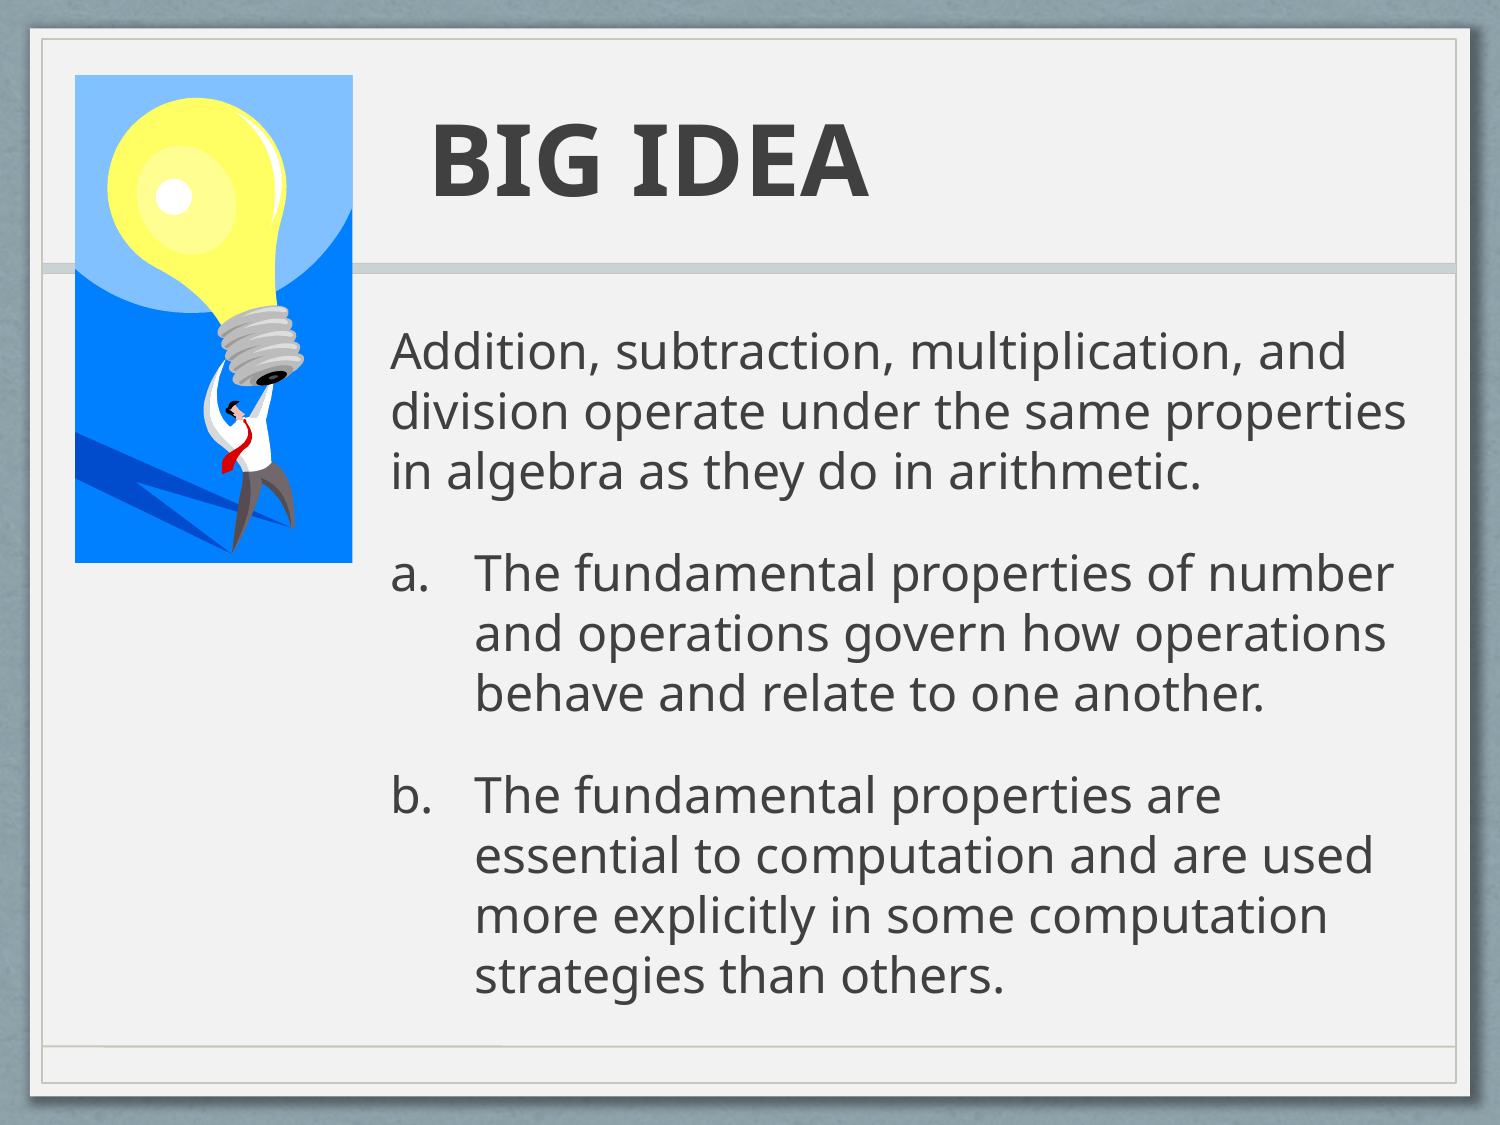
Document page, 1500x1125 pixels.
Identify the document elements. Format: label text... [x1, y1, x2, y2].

title BIG IDEA [412, 62, 1375, 250]
picture [74, 74, 353, 563]
list Addition, subtraction, multiplication, and division operate under the same properties in algebra as they do in arithmetic. The fundamental properties of number and operations govern how operations behave and relate to one another. The fundamental properties are essential to computation and are used more explicitly in some computation strategies than others. [375, 312, 1438, 1025]
